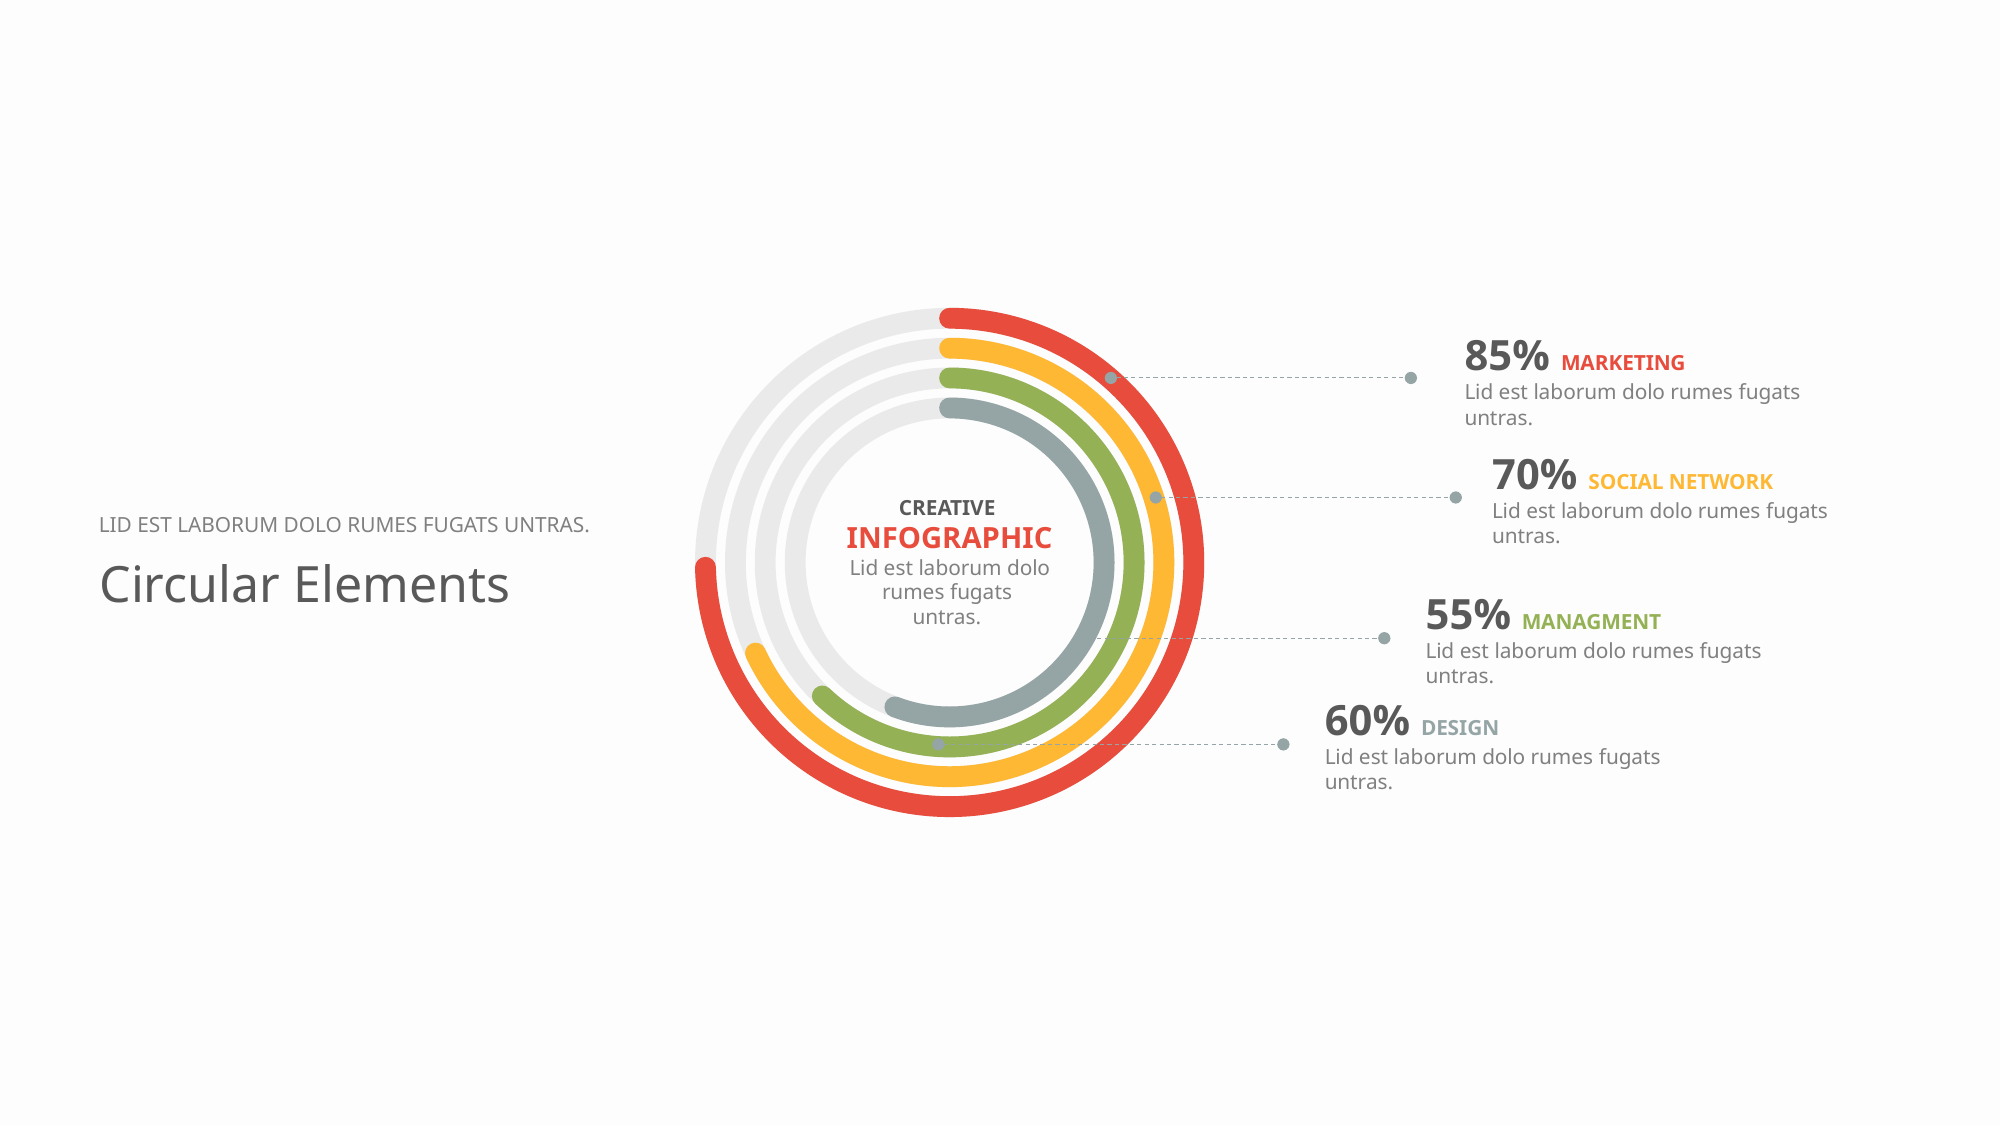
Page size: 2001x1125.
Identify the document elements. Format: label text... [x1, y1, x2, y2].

text_box [734, 347, 949, 566]
text_box 60% DESIGN Lid est laborum dolo rumes fugats untras. [1310, 686, 1742, 802]
text_box [1152, 498, 1195, 638]
text_box [948, 406, 1106, 633]
text_box 85% MARKETING Lid est laborum dolo rumes fugats untras. [1449, 321, 1882, 437]
text_box [704, 317, 949, 567]
text_box 70% SOCIAL NETWORK Lid est laborum dolo rumes fugats untras. [1477, 440, 1910, 555]
text_box [794, 406, 949, 565]
text_box [764, 376, 949, 566]
text_box CREATIVE INFOGRAPHIC Lid est laborum dolo rumes fugats untras. [815, 486, 1085, 637]
text_box 55% MANAGMENT Lid est laborum dolo rumes fugats untras. [1410, 580, 1843, 695]
text_box [754, 625, 1064, 778]
text_box [821, 637, 1119, 748]
text_box [1067, 639, 1183, 744]
text_box [993, 639, 1151, 744]
text_box [893, 637, 1082, 718]
text_box [948, 376, 1136, 638]
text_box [84, 504, 645, 621]
text_box [948, 317, 1186, 497]
text_box [704, 565, 1114, 808]
text_box [948, 347, 1165, 638]
